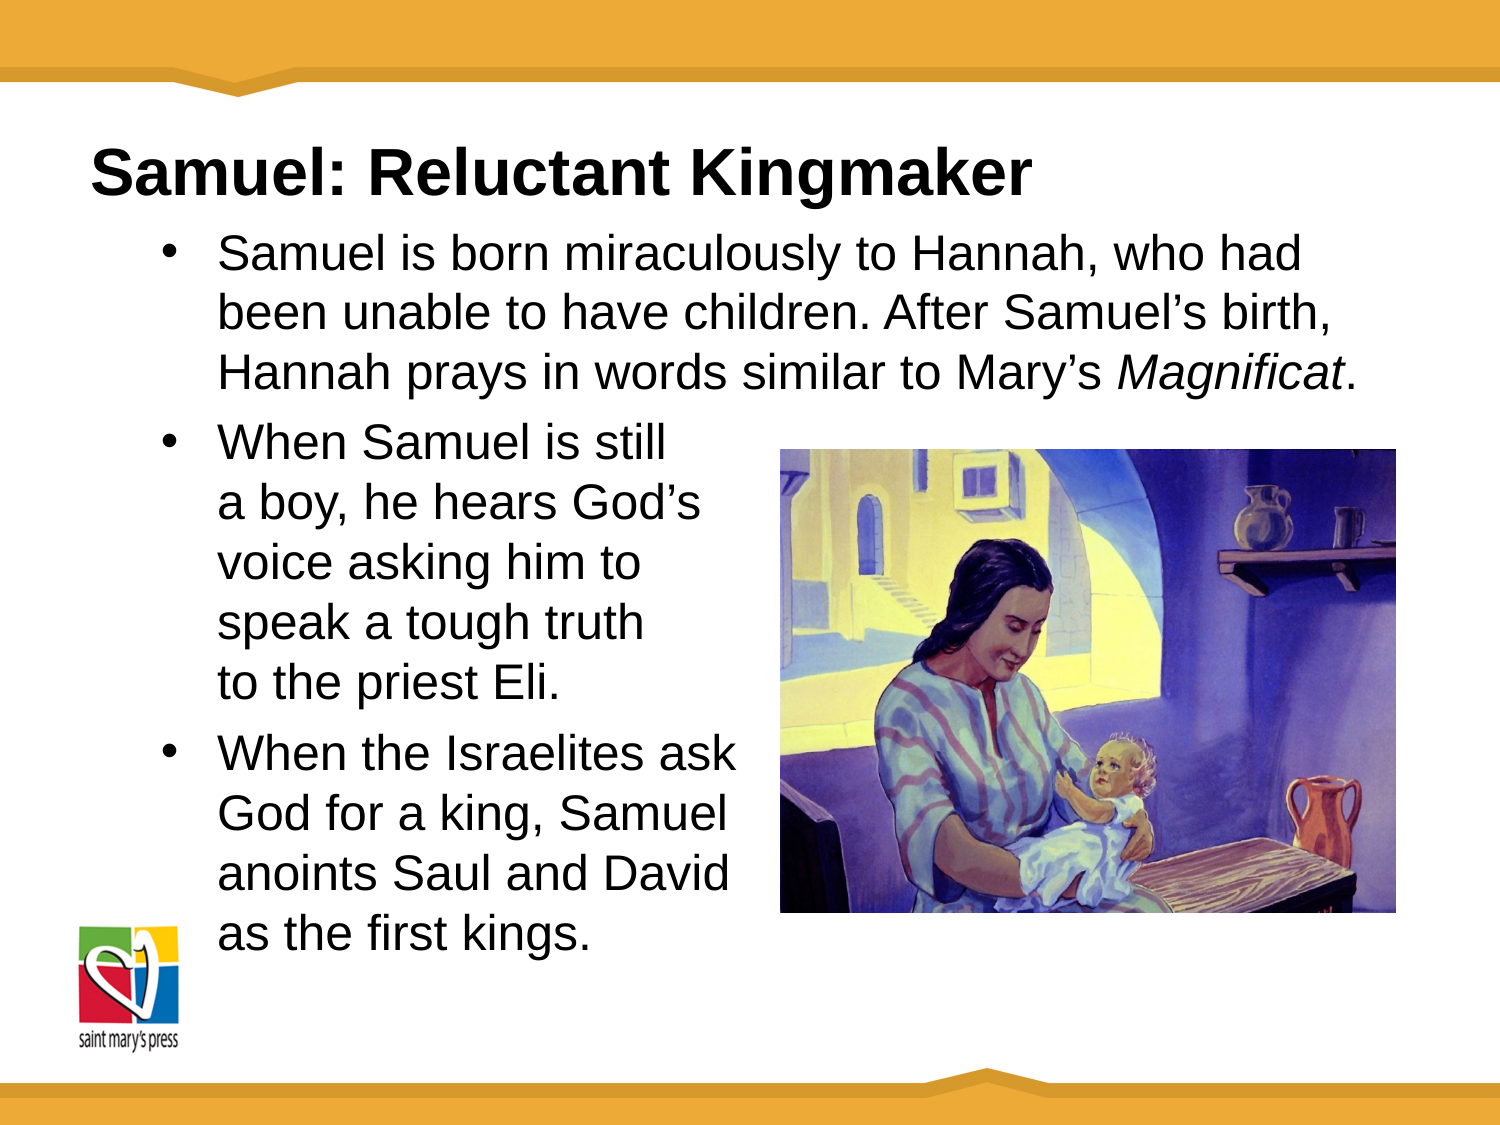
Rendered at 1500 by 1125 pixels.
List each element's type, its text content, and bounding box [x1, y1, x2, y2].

list Samuel is born miraculously to Hannah, who had been unable to have children. After Samuel’s birth, Hannah prays in words similar to Mary’s Magnificat. When Samuel is still a boy, he hears God’s voice asking him to speak a tough truth to the priest Eli. When the Israelites ask God for a king, Samuel anoints Saul and David as the first kings. [145, 212, 1396, 1013]
title Samuel: Reluctant Kingmaker [75, 125, 1425, 213]
picture [0, 0, 1500, 1125]
